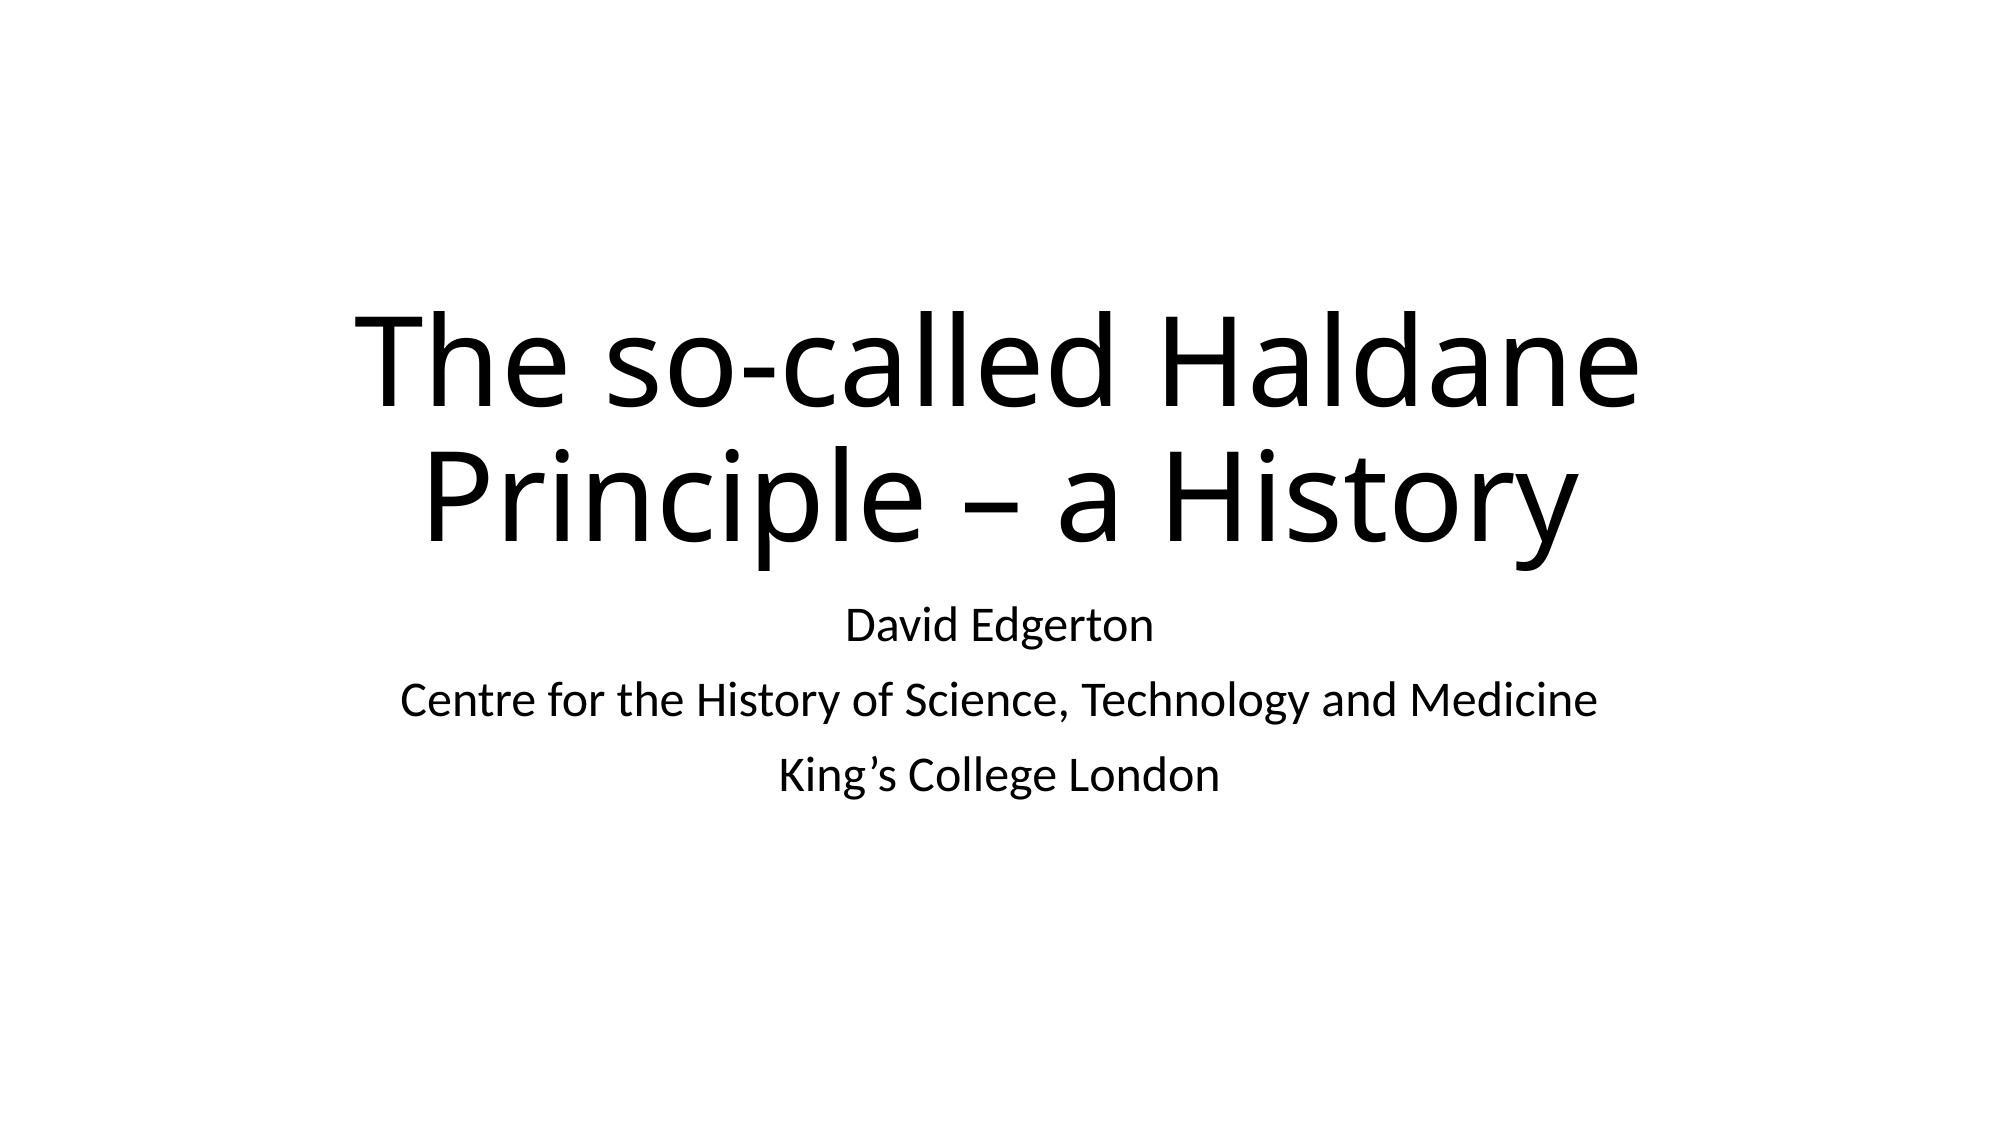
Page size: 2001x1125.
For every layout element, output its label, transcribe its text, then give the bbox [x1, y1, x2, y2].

title The so-called Haldane Principle – a History [249, 184, 1750, 576]
subtitle David Edgerton Centre for the History of Science, Technology and Medicine King’s College London [249, 590, 1750, 863]
